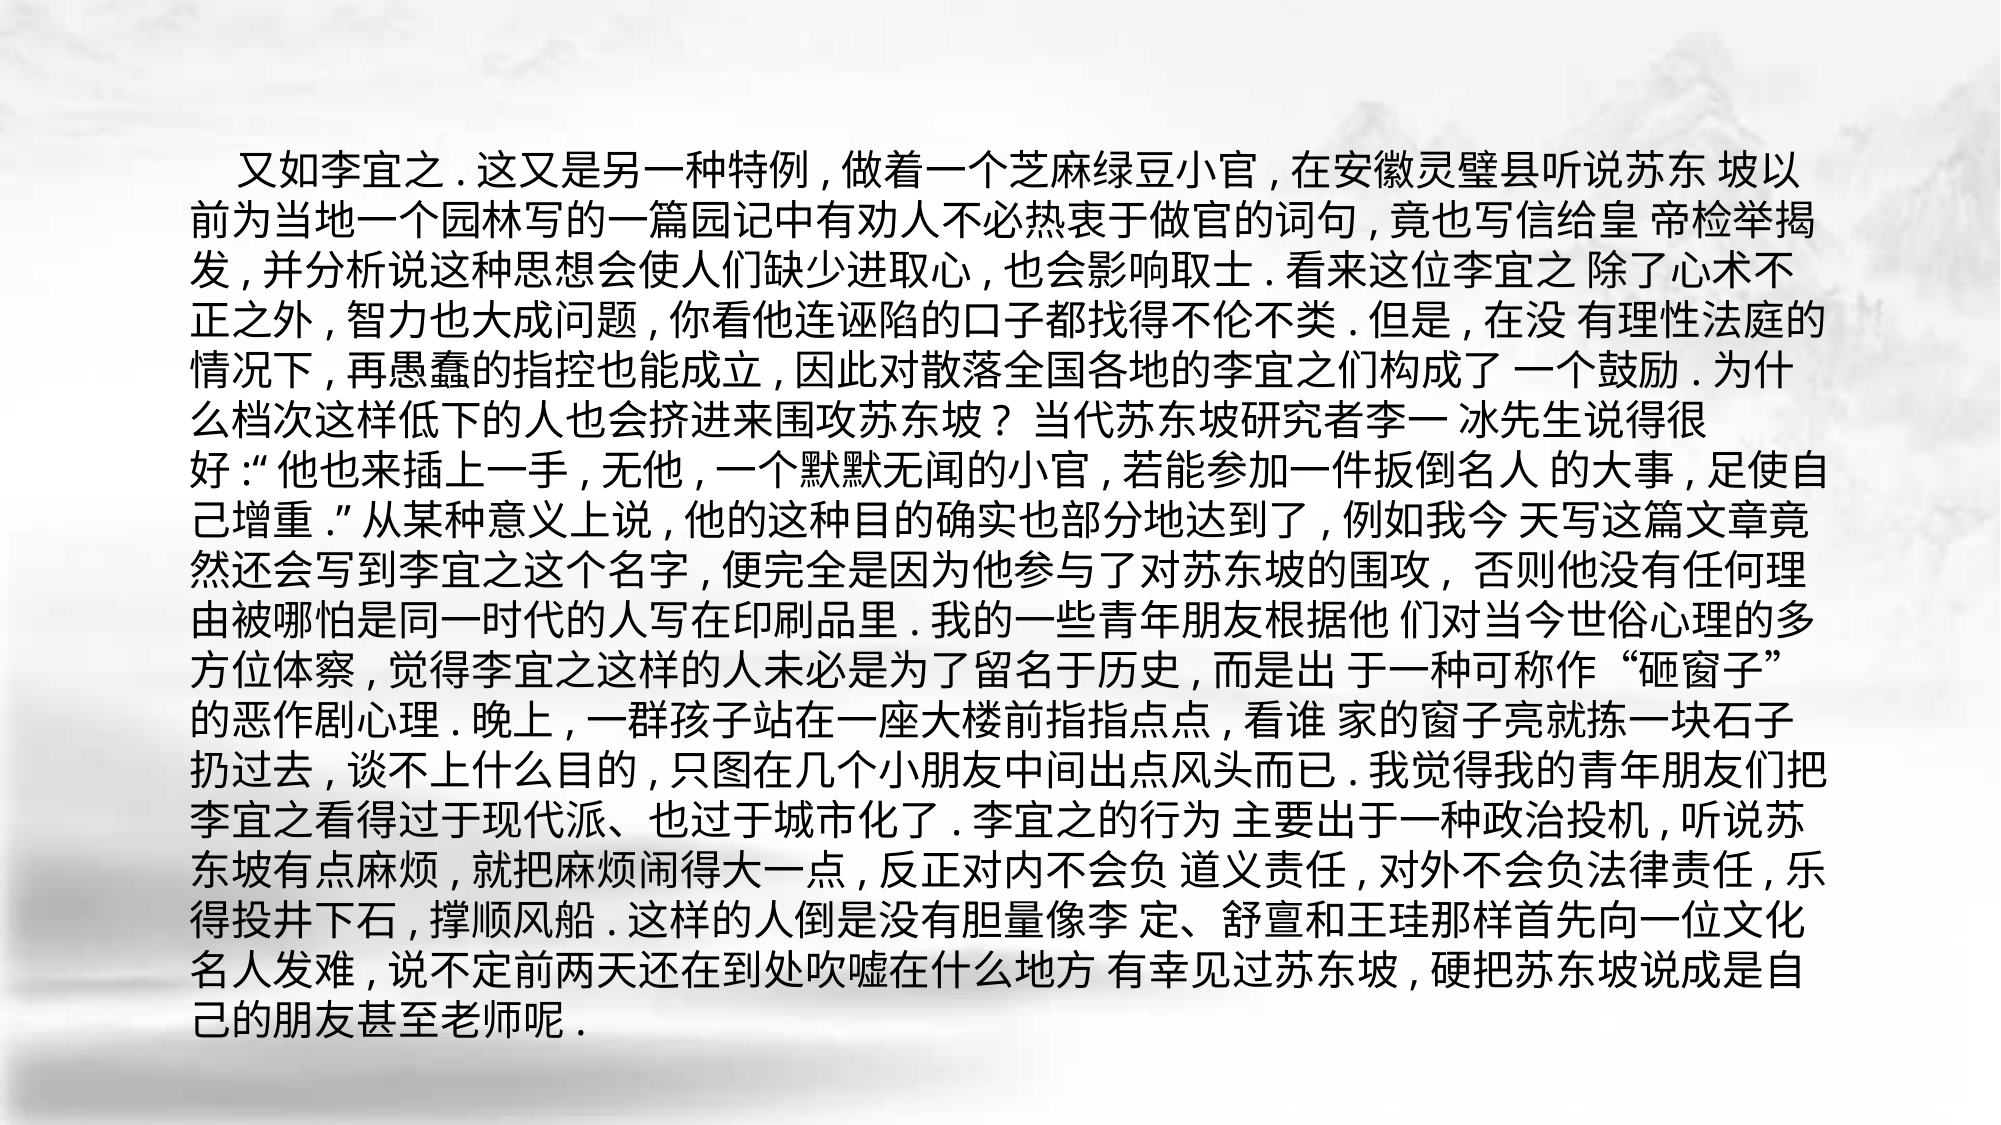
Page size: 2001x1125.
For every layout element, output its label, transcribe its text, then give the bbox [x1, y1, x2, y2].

text_box 又如李宜之.这又是另一种特例,做着一个芝麻绿豆小官,在安徽灵璧县听说苏东 坡以前为当地一个园林写的一篇园记中有劝人不必热衷于做官的词句,竟也写信给皇 帝检举揭发,并分析说这种思想会使人们缺少进取心,也会影响取士.看来这位李宜之 除了心术不正之外,智力也大成问题,你看他连诬陷的口子都找得不伦不类.但是,在没 有理性法庭的情况下,再愚蠢的指控也能成立,因此对散落全国各地的李宜之们构成了 一个鼓励.为什么档次这样低下的人也会挤进来围攻苏东坡? 当代苏东坡研究者李一 冰先生说得很好:“他也来插上一手,无他,一个默默无闻的小官,若能参加一件扳倒名人 的大事,足使自己增重.”从某种意义上说,他的这种目的确实也部分地达到了,例如我今 天写这篇文章竟然还会写到李宜之这个名字,便完全是因为他参与了对苏东坡的围攻, 否则他没有任何理由被哪怕是同一时代的人写在印刷品里.我的一些青年朋友根据他 们对当今世俗心理的多方位体察,觉得李宜之这样的人未必是为了留名于历史,而是出 于一种可称作“砸窗子”的恶作剧心理.晚上,一群孩子站在一座大楼前指指点点,看谁 家的窗子亮就拣一块石子扔过去,谈不上什么目的,只图在几个小朋友中间出点风头而已.我觉得我的青年朋友们把李宜之看得过于现代派、也过于城市化了.李宜之的行为 主要出于一种政治投机,听说苏东坡有点麻烦,就把麻烦闹得大一点,反正对内不会负 道义责任,对外不会负法律责任,乐得投井下石,撑顺风船.这样的人倒是没有胆量像李 定、舒亶和王珪那样首先向一位文化名人发难,说不定前两天还在到处吹嘘在什么地方 有幸见过苏东坡,硬把苏东坡说成是自己的朋友甚至老师呢. [174, 136, 1850, 1052]
picture [0, 0, 2001, 1125]
